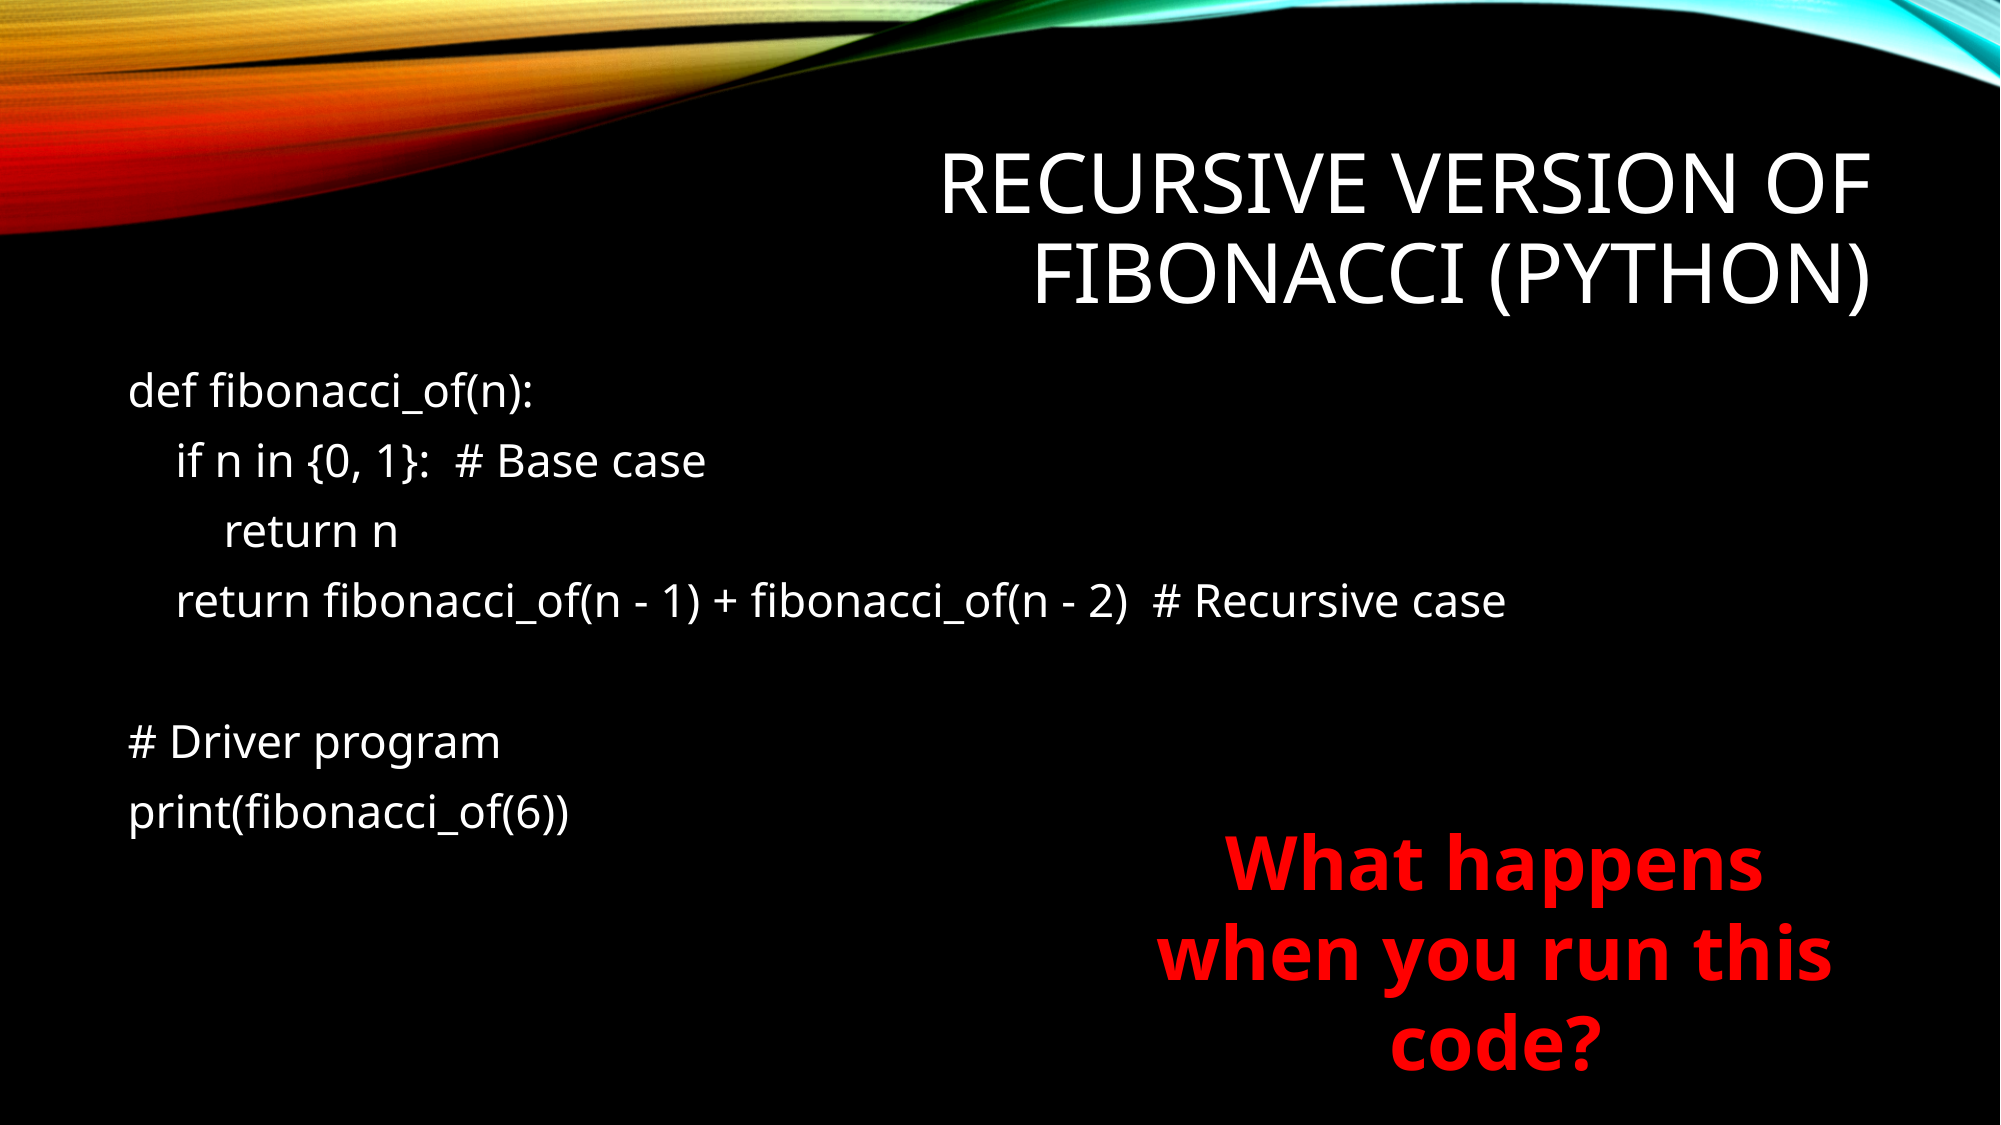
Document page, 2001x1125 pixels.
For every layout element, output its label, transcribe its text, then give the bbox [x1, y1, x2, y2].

text_box What happens when you run this code? [1103, 807, 1888, 1093]
list def fibonacci_of(n): if n in {0, 1}: # Base case return n return fibonacci_of(n - 1) + fibonacci_of(n - 2) # Recursive case # Driver program print(fibonacci_of(6)) [112, 360, 1888, 1021]
title Recursive Version of Fibonacci (Python) [474, 125, 1888, 338]
picture [0, 0, 2000, 237]
